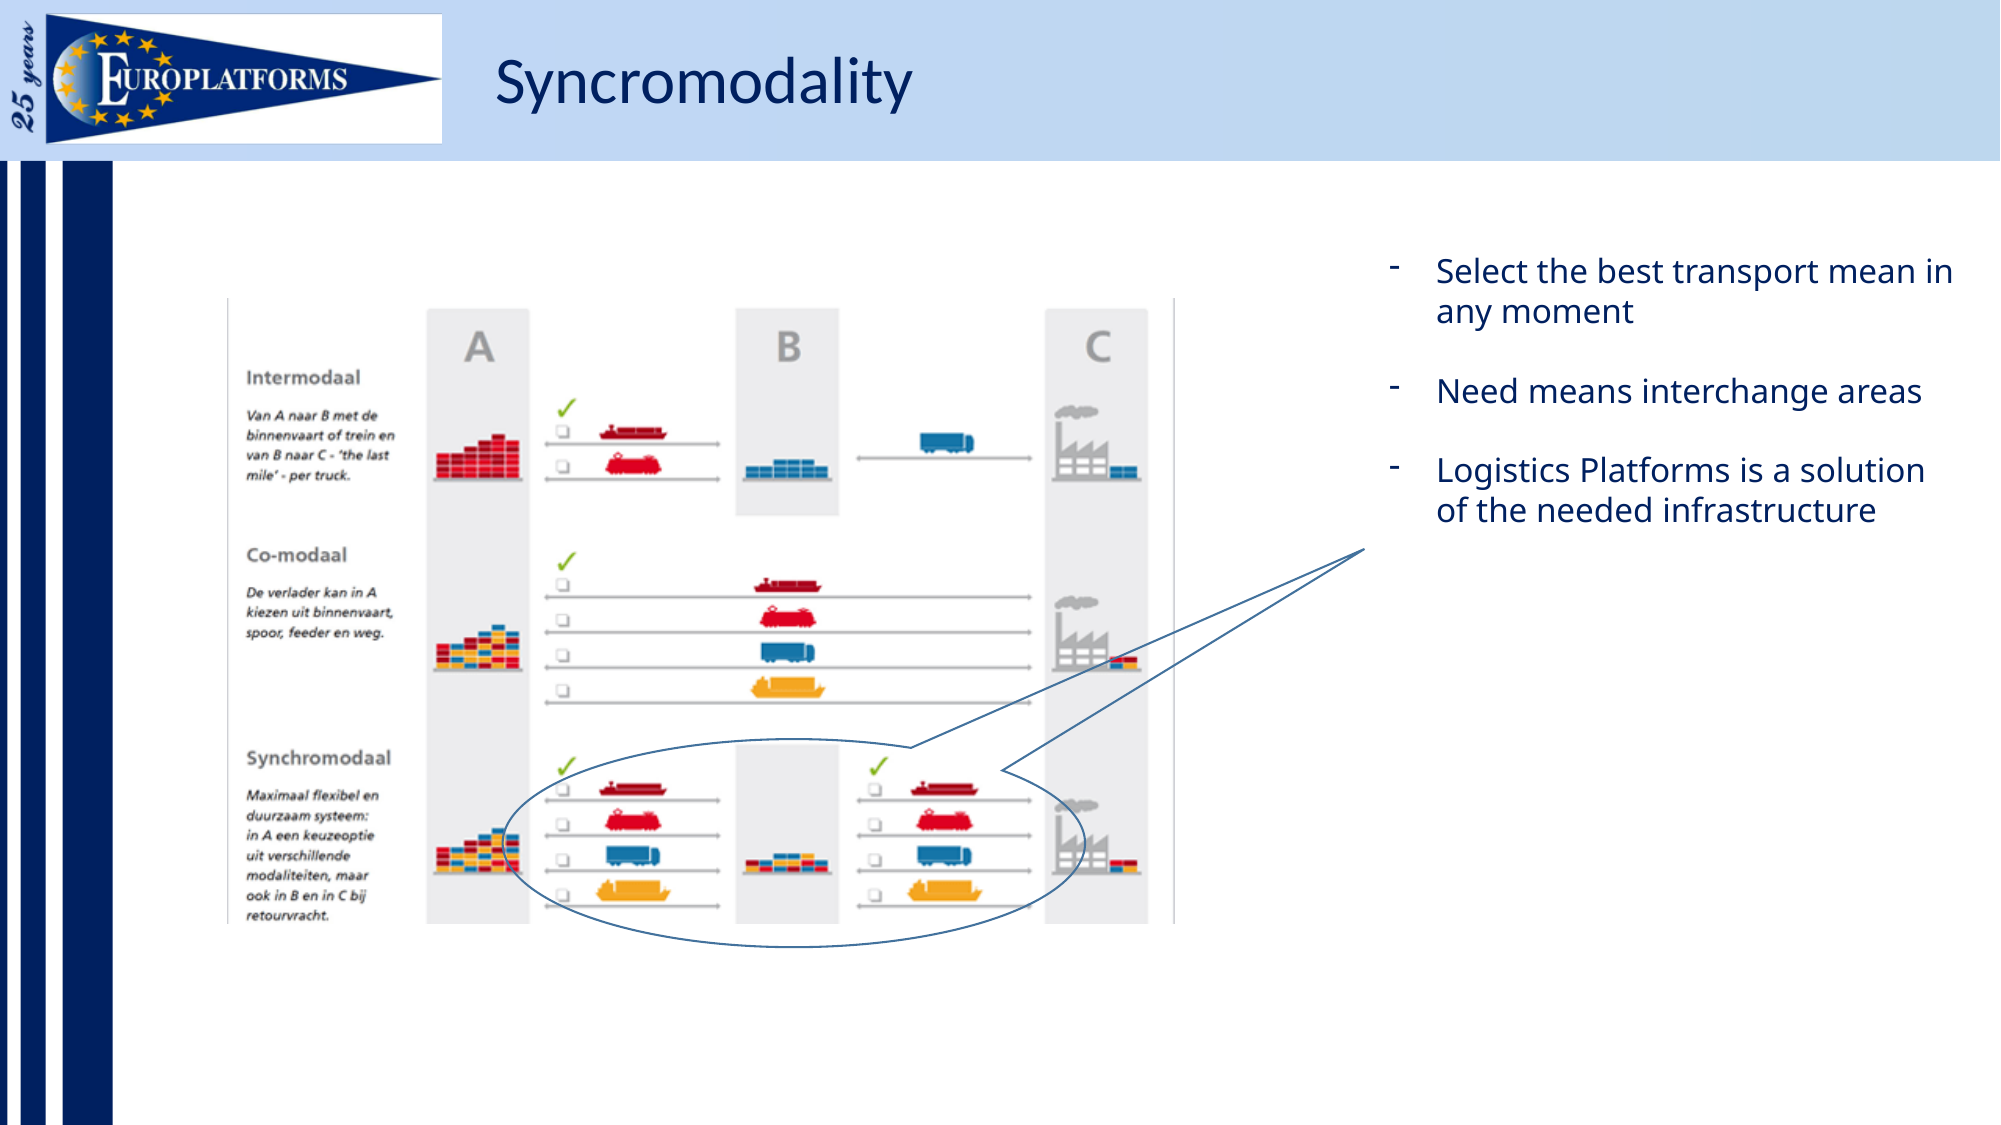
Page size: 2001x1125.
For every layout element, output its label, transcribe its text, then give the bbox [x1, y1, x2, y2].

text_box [0, 586, 227, 700]
picture [227, 298, 1175, 924]
text_box [606, 924, 981, 949]
text_box [0, 0, 2000, 162]
text_box Syncromodality [480, 29, 1869, 125]
picture [0, 8, 442, 161]
text_box Select the best transport mean in any moment Need means interchange areas Logistics Platforms is a solution of the needed infrastructure [1374, 242, 1979, 577]
text_box [1175, 548, 1366, 667]
